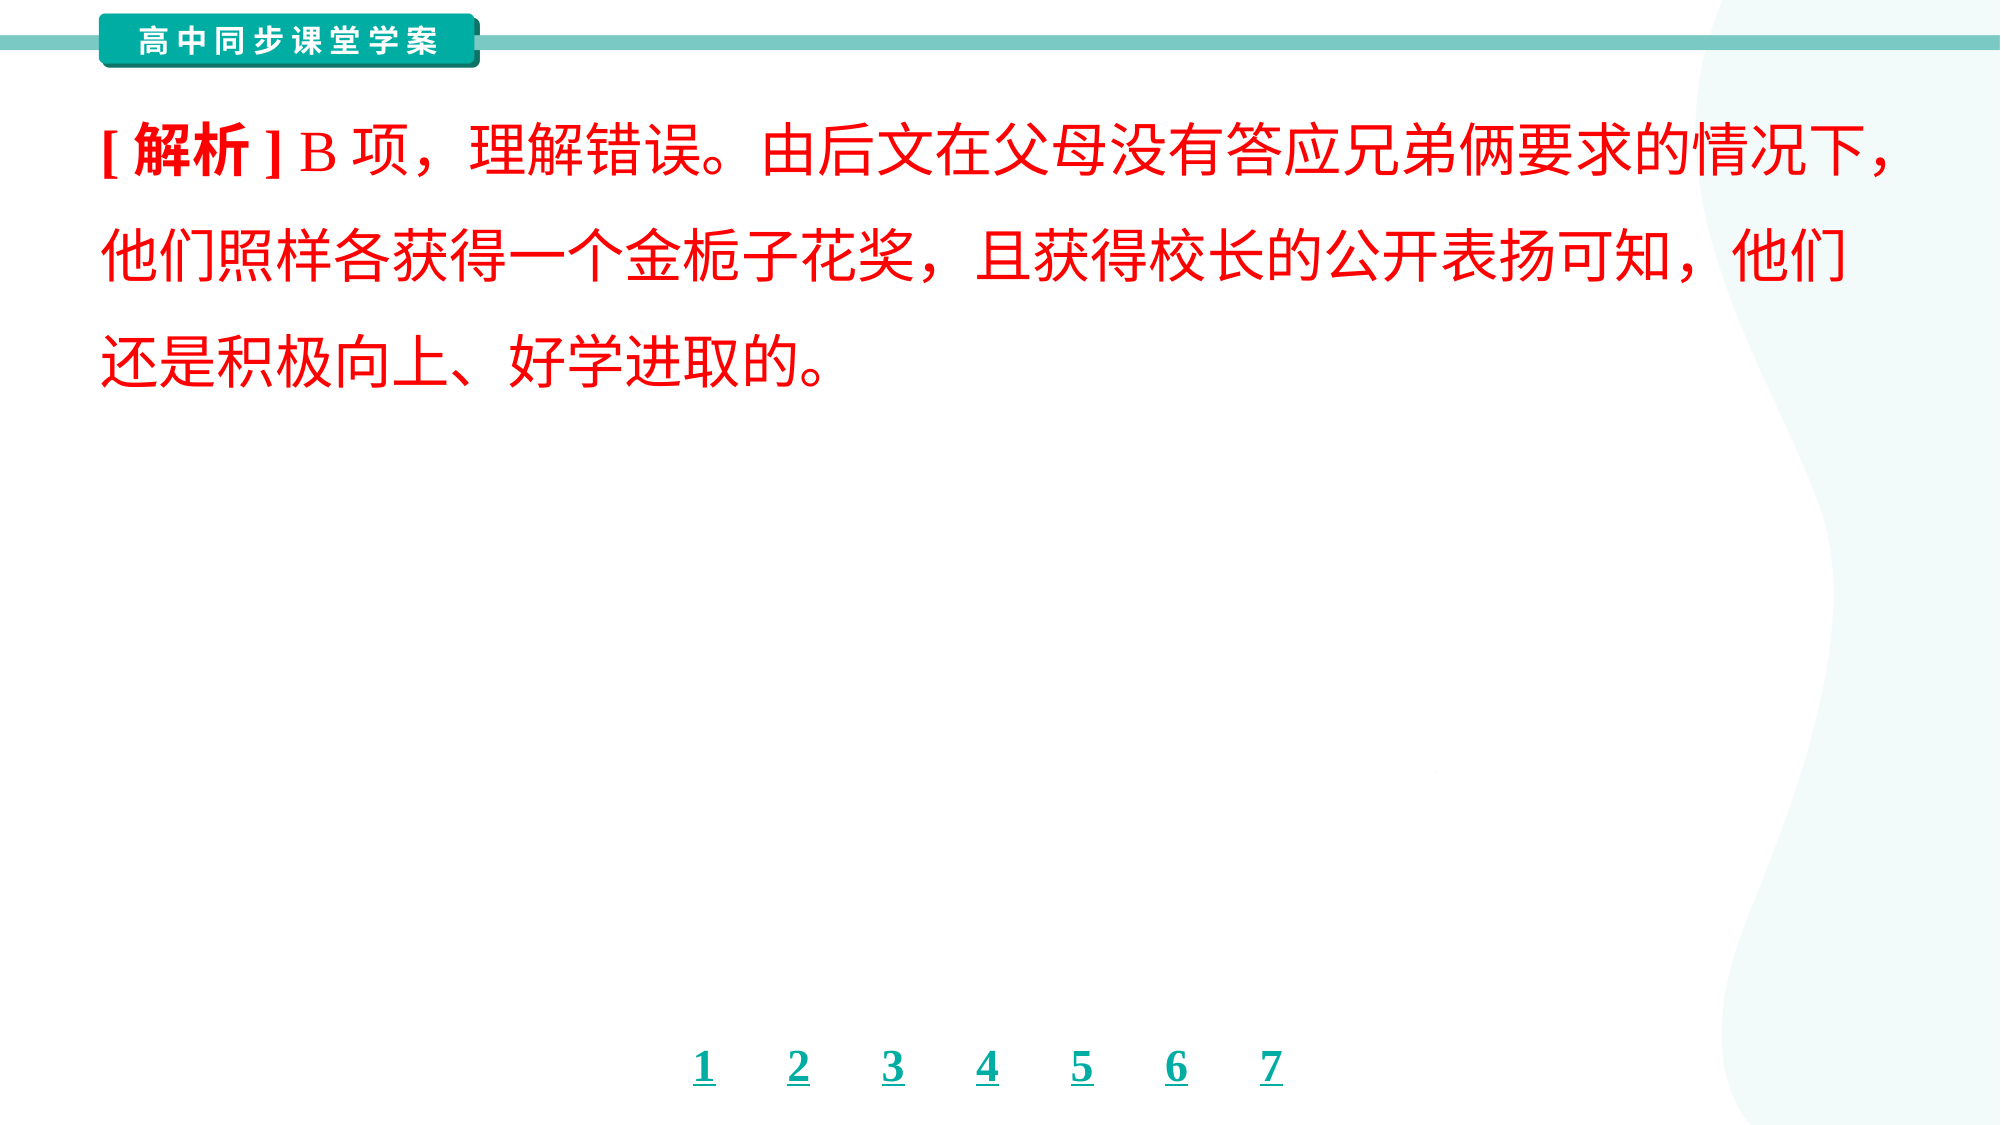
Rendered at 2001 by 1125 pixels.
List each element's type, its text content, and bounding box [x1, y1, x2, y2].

picture [0, 0, 2000, 1125]
text_box [解析] B项，理解错误。由后文在父母没有答应兄弟俩要求的情况下， 他们照样各获得一个金栀子花奖，且获得校长的公开表扬可知，他们 还是积极向上、好学进取的。 [100, 76, 1899, 396]
